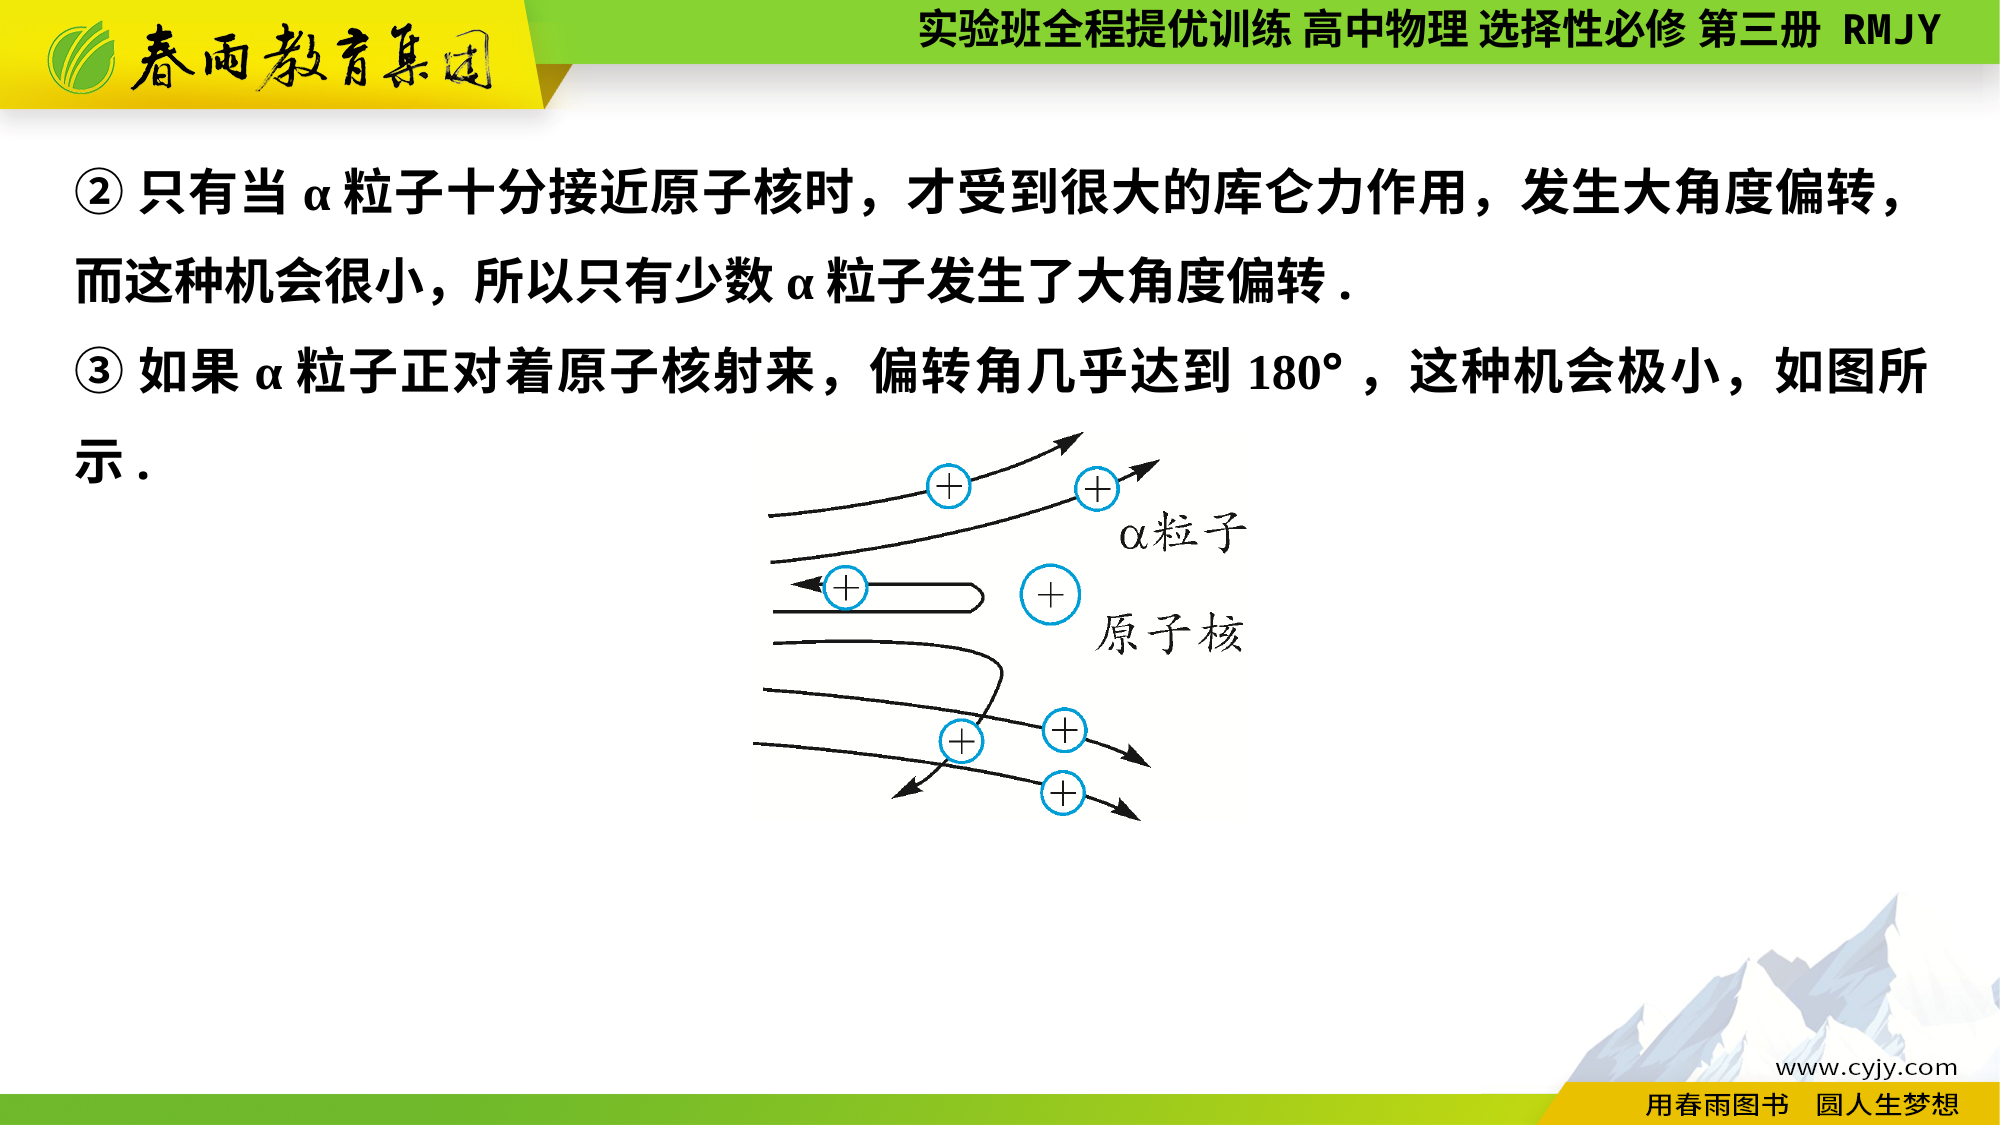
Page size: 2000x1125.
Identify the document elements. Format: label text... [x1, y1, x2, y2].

list ②只有当α粒子十分接近原子核时，才受到很大的库仑力作用，发生大角度偏转，而这种机会很小，所以只有少数α粒子发生了大角度偏转. ③如果α粒子正对着原子核射来，偏转角几乎达到180°，这种机会极小，如图所示. [59, 122, 1944, 399]
picture [0, 0, 2000, 1125]
